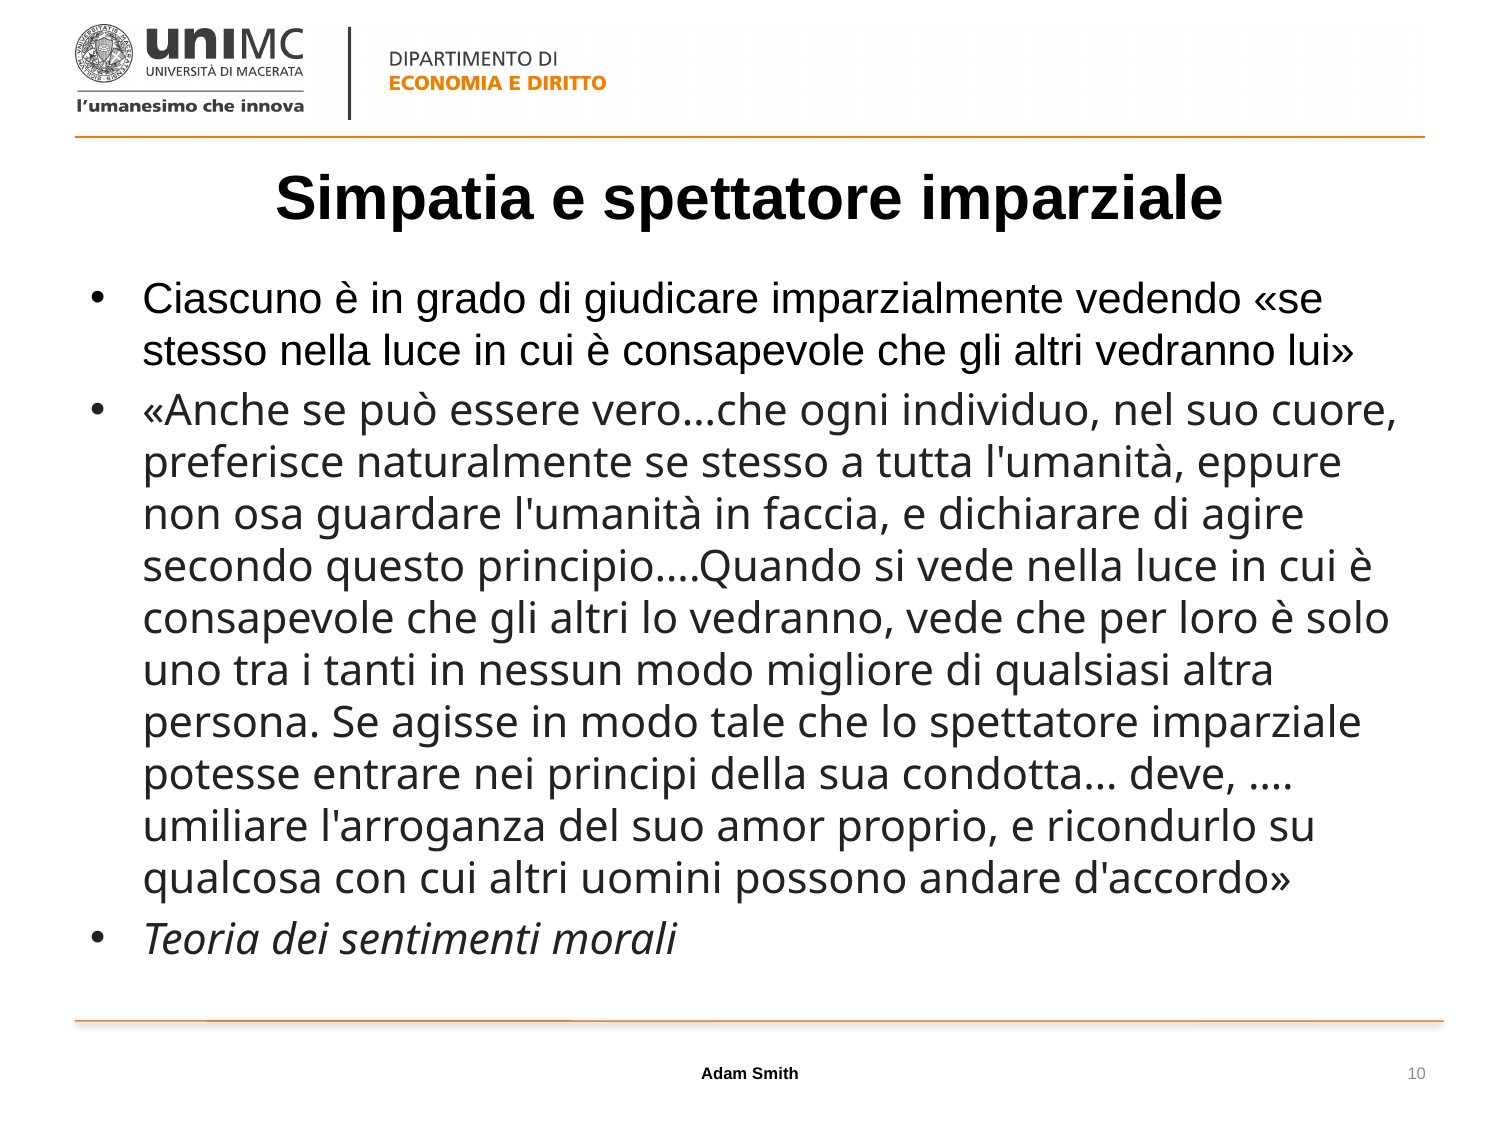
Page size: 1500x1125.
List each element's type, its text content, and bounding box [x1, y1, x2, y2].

title Simpatia e spettatore imparziale [75, 149, 1425, 241]
list Ciascuno è in grado di giudicare imparzialmente vedendo «se stesso nella luce in cui è consapevole che gli altri vedranno lui» «Anche se può essere vero…che ogni individuo, nel suo cuore, preferisce naturalmente se stesso a tutta l'umanità, eppure non osa guardare l'umanità in faccia, e dichiarare di agire secondo questo principio….Quando si vede nella luce in cui è consapevole che gli altri lo vedranno, vede che per loro è solo uno tra i tanti in nessun modo migliore di qualsiasi altra persona. Se agisse in modo tale che lo spettatore imparziale potesse entrare nei principi della sua condotta… deve, …. umiliare l'arroganza del suo amor proprio, e ricondurlo su qualcosa con cui altri uomini possono andare d'accordo» Teoria dei sentimenti morali [75, 262, 1425, 1005]
slide_number 10 [1091, 1042, 1442, 1103]
footer Adam Smith [512, 1042, 988, 1103]
picture [75, 24, 1425, 138]
